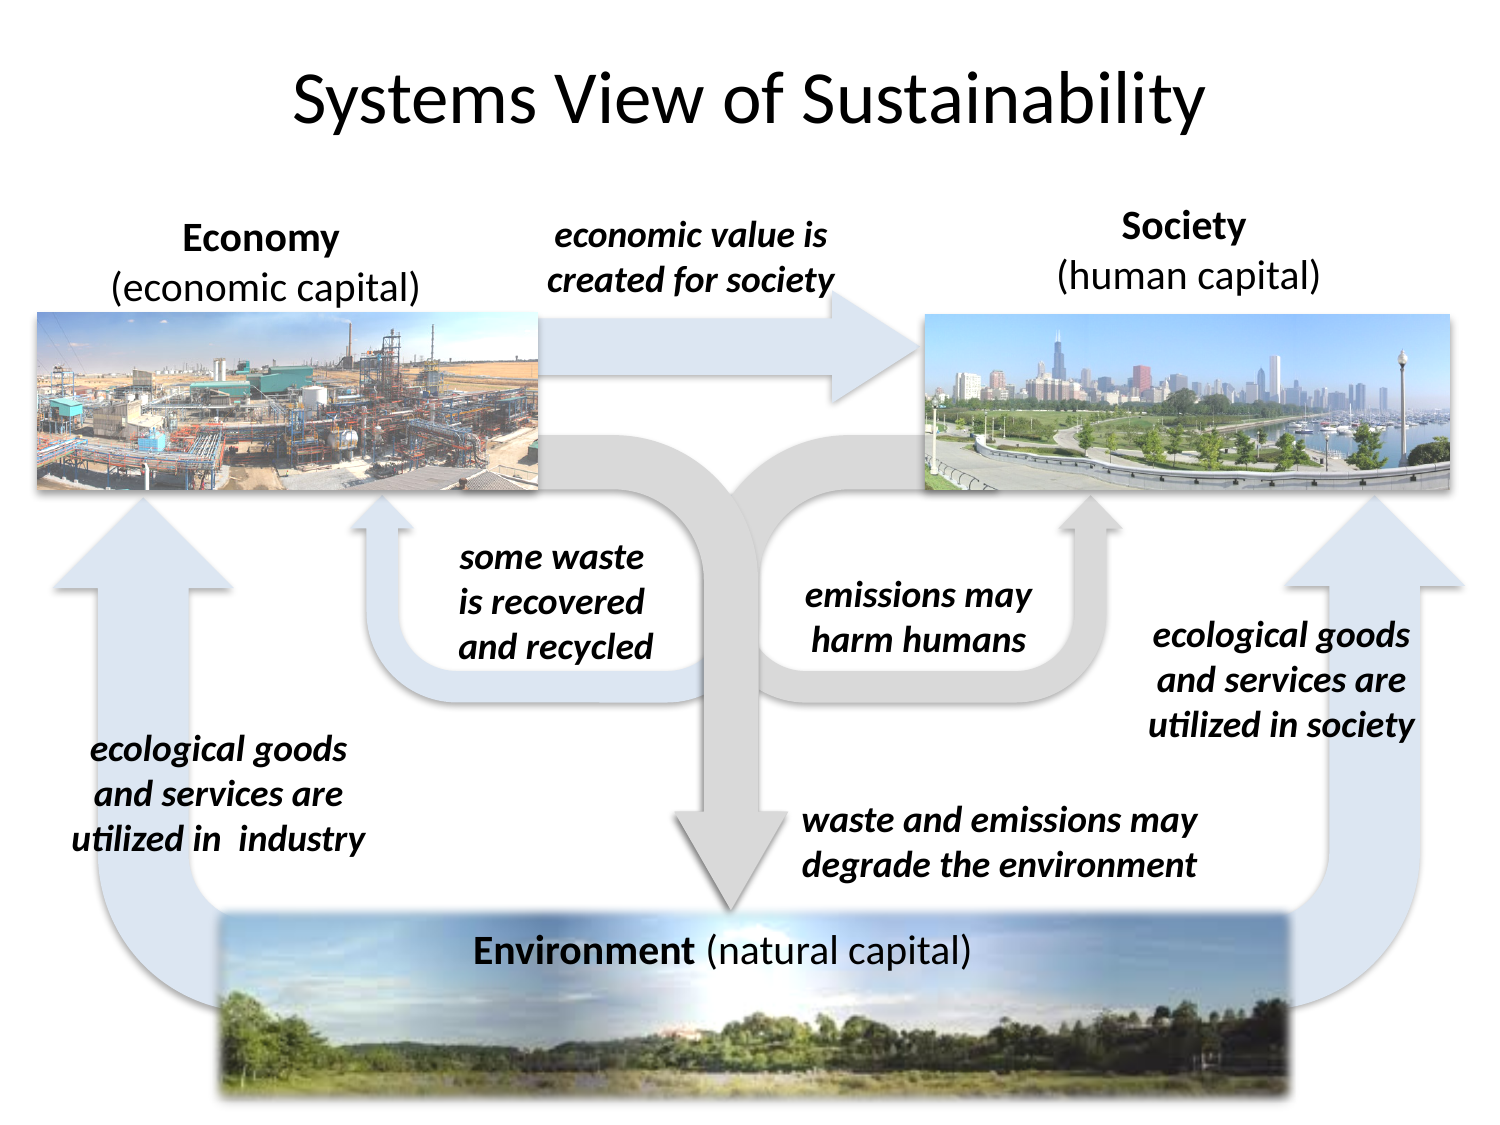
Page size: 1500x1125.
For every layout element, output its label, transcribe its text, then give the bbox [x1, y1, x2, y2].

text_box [49, 434, 1466, 1103]
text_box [37, 190, 1451, 490]
title Systems View of Sustainability [75, 0, 1425, 188]
